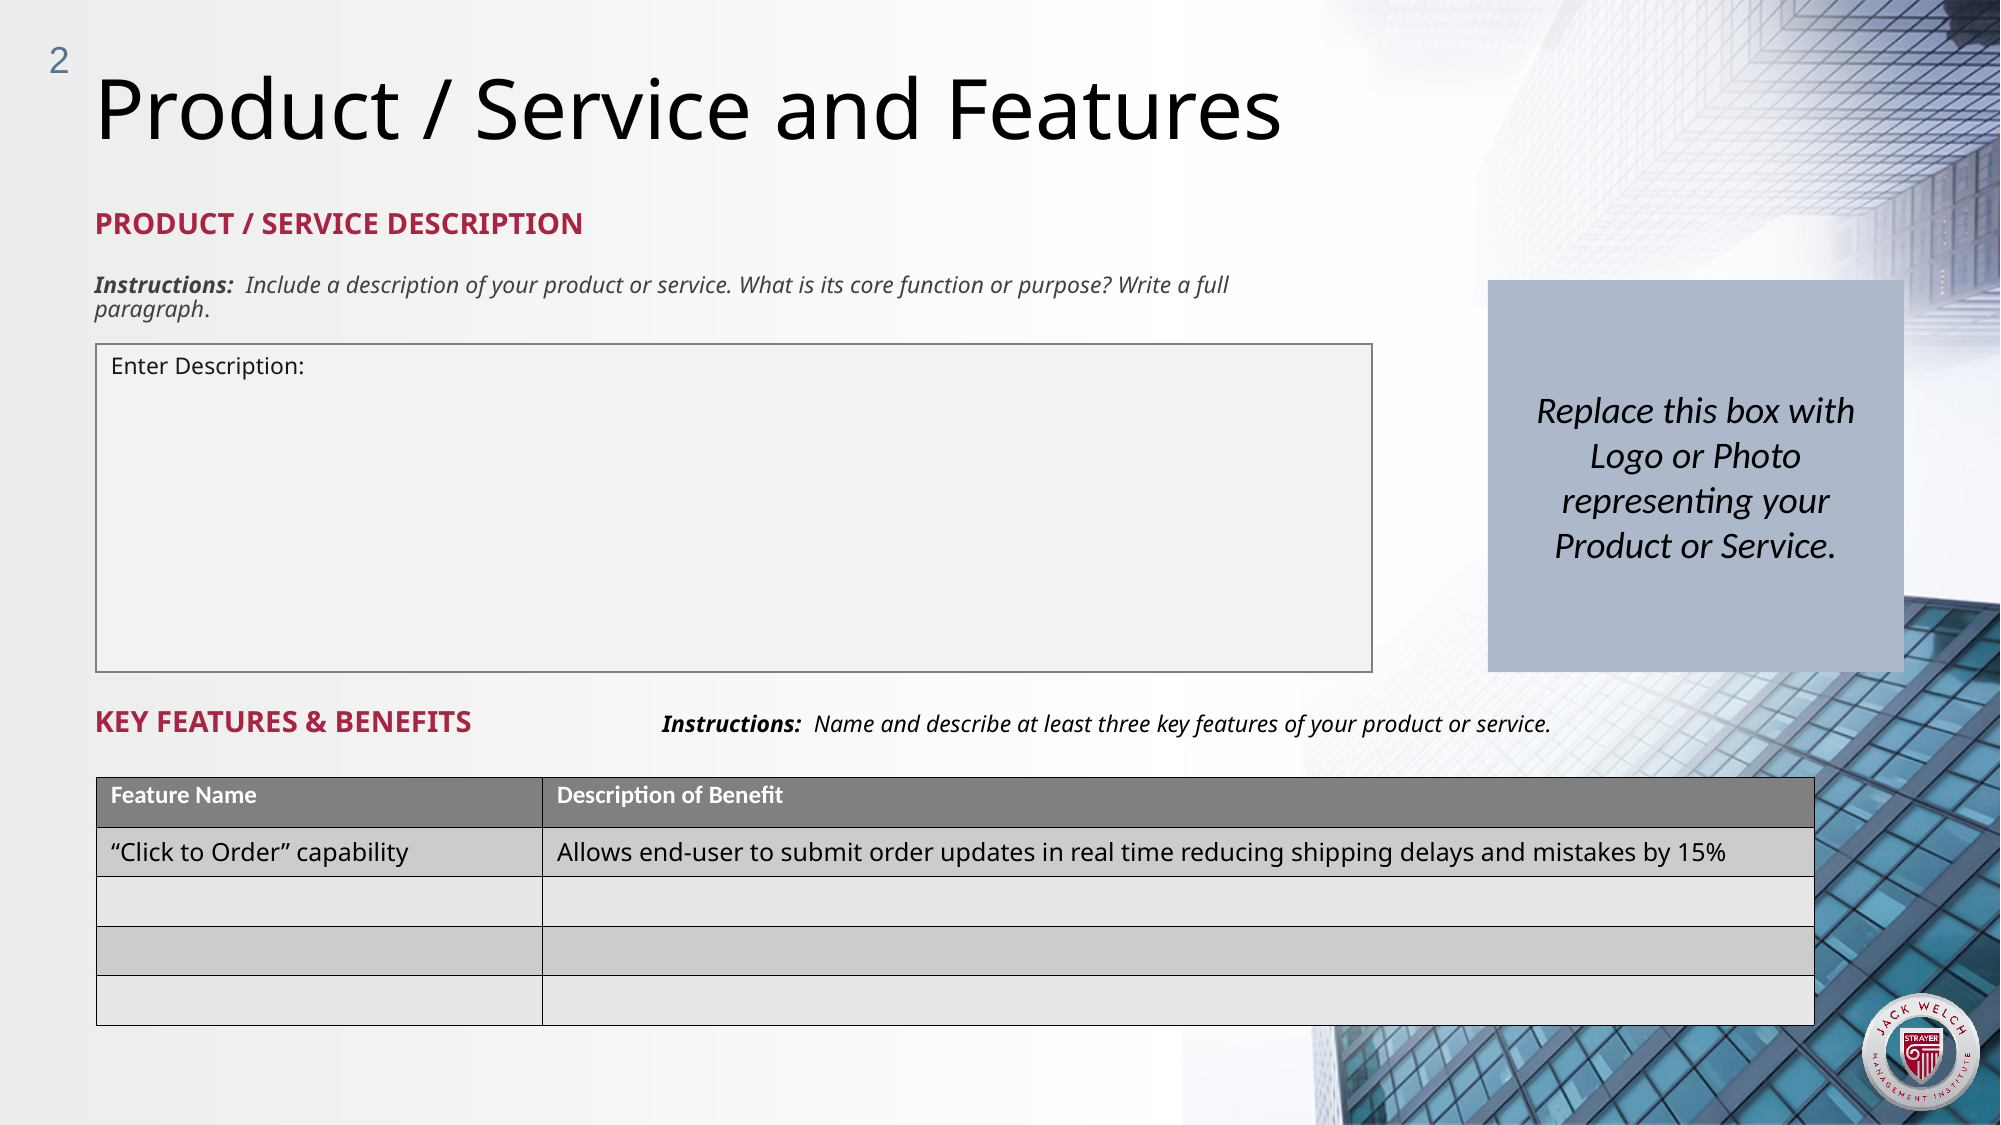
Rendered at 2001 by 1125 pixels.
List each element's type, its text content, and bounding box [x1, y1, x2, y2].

text_box Instructions: Include a description of your product or service. What is its core function or purpose? Write a full paragraph. [79, 266, 1347, 332]
text_box Enter Description: [95, 343, 1373, 673]
table_cell [97, 877, 542, 926]
table_cell [97, 976, 542, 1025]
table_header Feature Name [97, 778, 542, 827]
text_box KEY FEATURES & BENEFITS [79, 699, 624, 729]
text_box 2 [23, 28, 92, 89]
table_cell Allows end-user to submit order updates in real time reducing shipping delays and mistakes by 15% [543, 828, 1814, 876]
table_header Description of Benefit [543, 778, 1814, 827]
text_box Instructions: Name and describe at least three key features of your product or service. [647, 702, 1586, 745]
table_cell [97, 927, 542, 975]
picture [1183, 0, 2000, 1125]
text_box Replace this box with Logo or Photo representing your Product or Service. [1487, 279, 1905, 673]
text_box Product / Service and Features [79, 60, 1580, 202]
table_cell [543, 927, 1814, 975]
table_cell “Click to Order” capability [97, 828, 542, 876]
table_cell [543, 877, 1814, 926]
text_box PRODUCT / SERVICE DESCRIPTION [79, 202, 1580, 253]
table_cell [543, 976, 1814, 1025]
